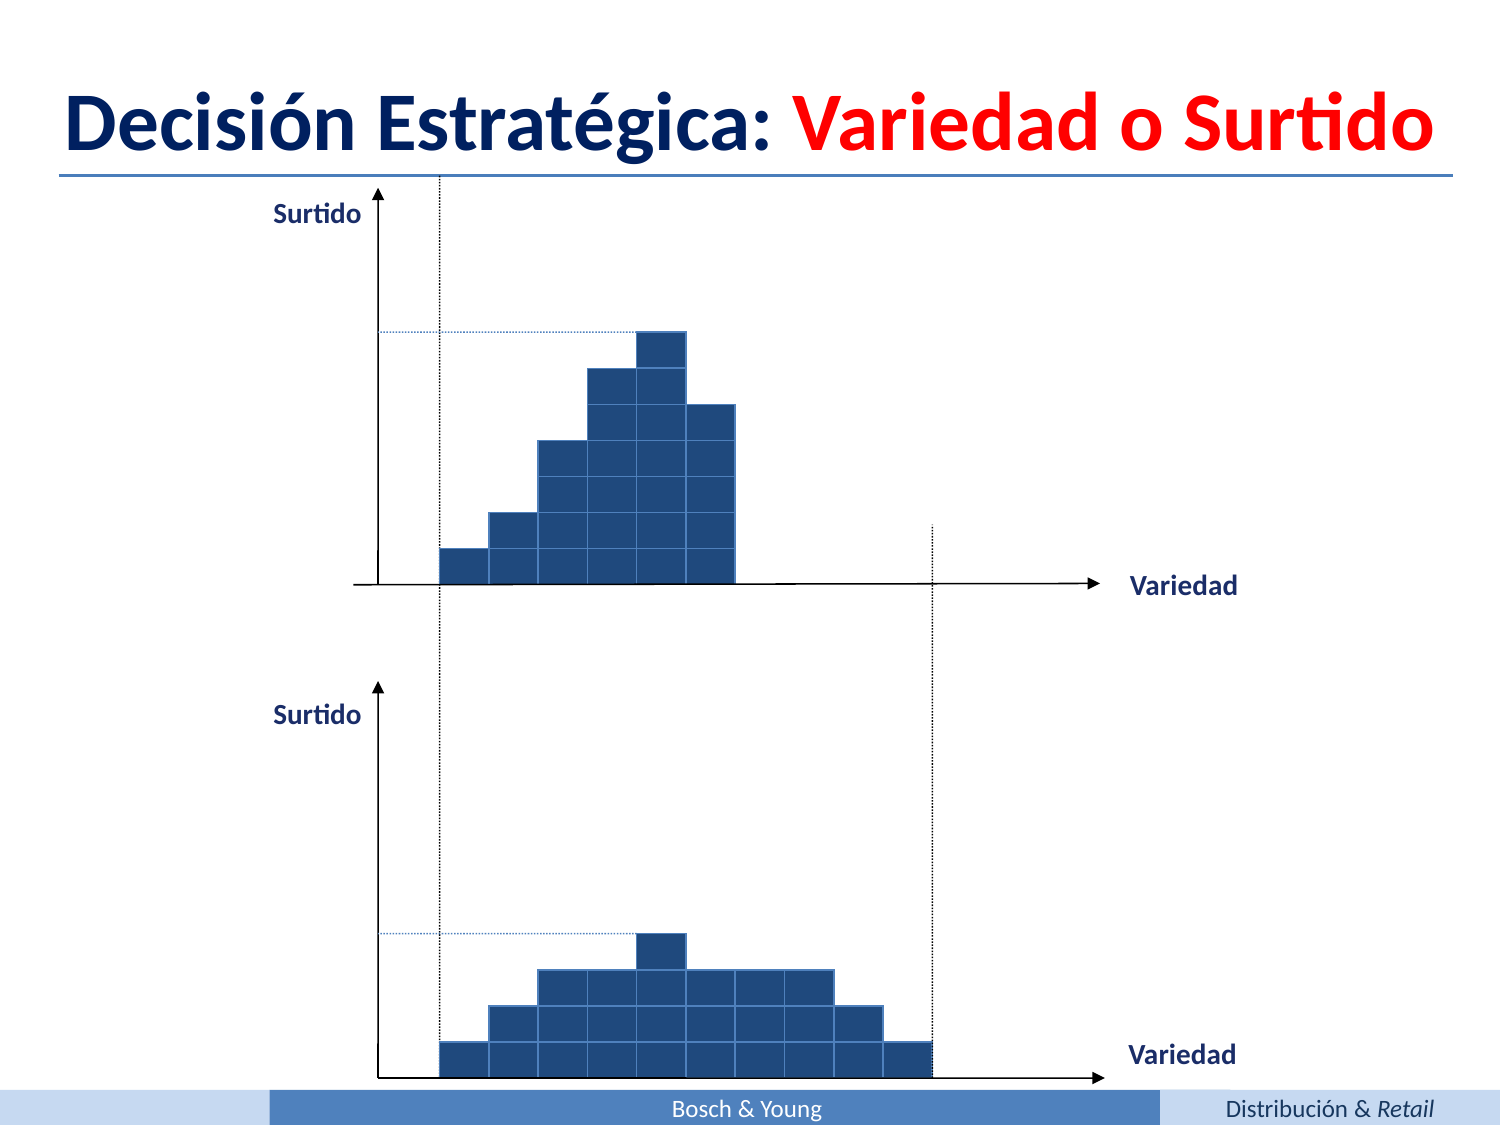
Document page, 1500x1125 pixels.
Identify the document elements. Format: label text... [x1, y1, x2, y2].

text_box [0, 1088, 272, 1125]
text_box Decisión Estratégica: Variedad o Surtido [35, 59, 1465, 175]
text_box Distribución & Retail [1158, 1088, 1500, 1125]
text_box Bosch & Young [272, 1088, 1158, 1125]
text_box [257, 618, 1253, 1079]
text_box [257, 187, 1255, 610]
